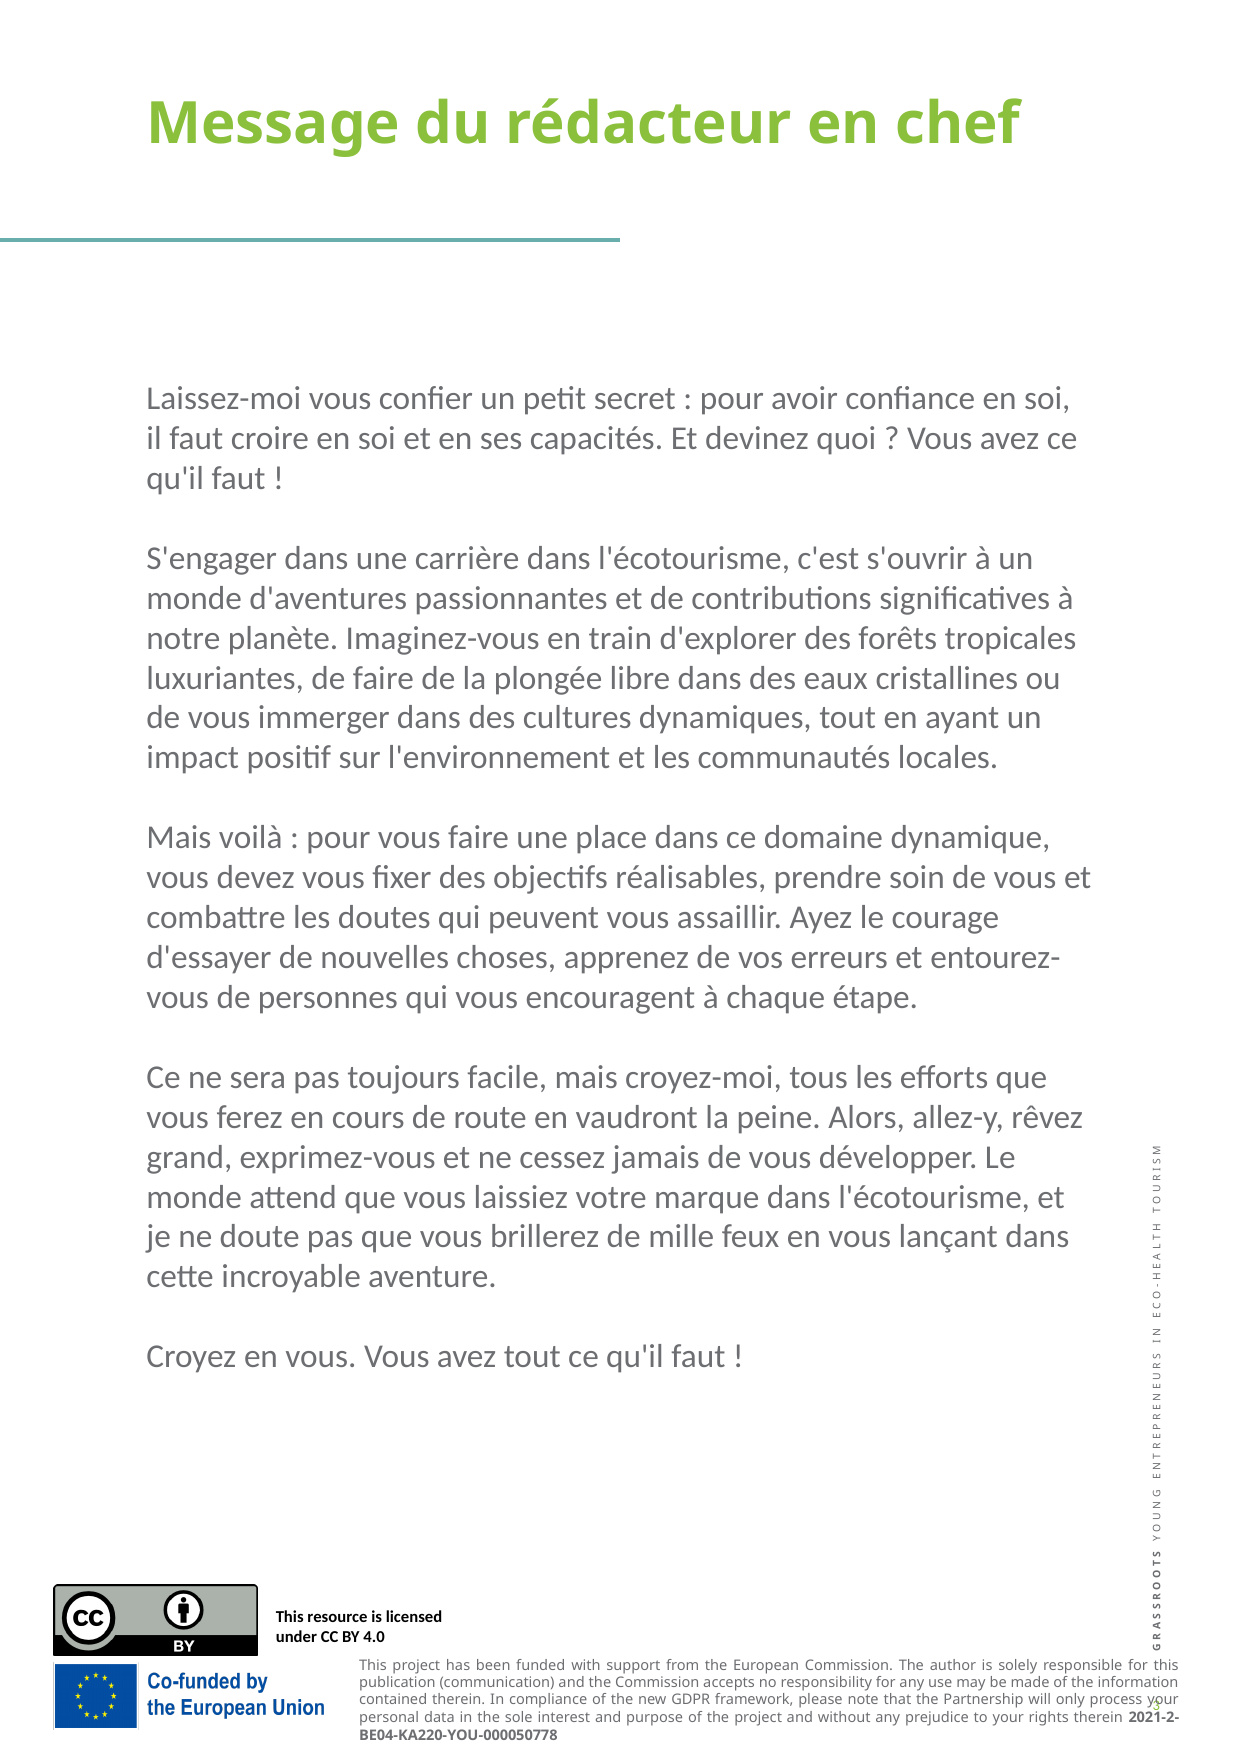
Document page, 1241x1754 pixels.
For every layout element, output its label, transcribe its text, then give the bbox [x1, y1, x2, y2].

list Laissez-moi vous confier un petit secret : pour avoir confiance en soi, il faut croire en soi et en ses capacités. Et devinez quoi ? Vous avez ce qu'il faut ! S'engager dans une carrière dans l'écotourisme, c'est s'ouvrir à un monde d'aventures passionnantes et de contributions significatives à notre planète. Imaginez-vous en train d'explorer des forêts tropicales luxuriantes, de faire de la plongée libre dans des eaux cristallines ou de vous immerger dans des cultures dynamiques, tout en ayant un impact positif sur l'environnement et les communautés locales. Mais voilà : pour vous faire une place dans ce domaine dynamique, vous devez vous fixer des objectifs réalisables, prendre soin de vous et combattre les doutes qui peuvent vous assaillir. Ayez le courage d'essayer de nouvelles choses, apprenez de vos erreurs et entourez-vous de personnes qui vous encouragent à chaque étape. Ce ne sera pas toujours facile, mais croyez-moi, tous les efforts que vous ferez en cours de route en vaudront la peine. Alors, allez-y, rêvez grand, exprimez-vous et ne cessez jamais de vous développer. Le monde attend que vous laissiez votre marque dans l'écotourisme, et je ne doute pas que vous brillerez de mille feux en vous lançant dans cette incroyable aventure. Croyez en vous. Vous avez tout ce qu'il faut ! [131, 368, 1109, 1583]
list Message du rédacteur en chef [131, 77, 1109, 188]
picture [51, 1660, 345, 1732]
slide_number 3 [1125, 1666, 1187, 1743]
picture [53, 1584, 258, 1656]
